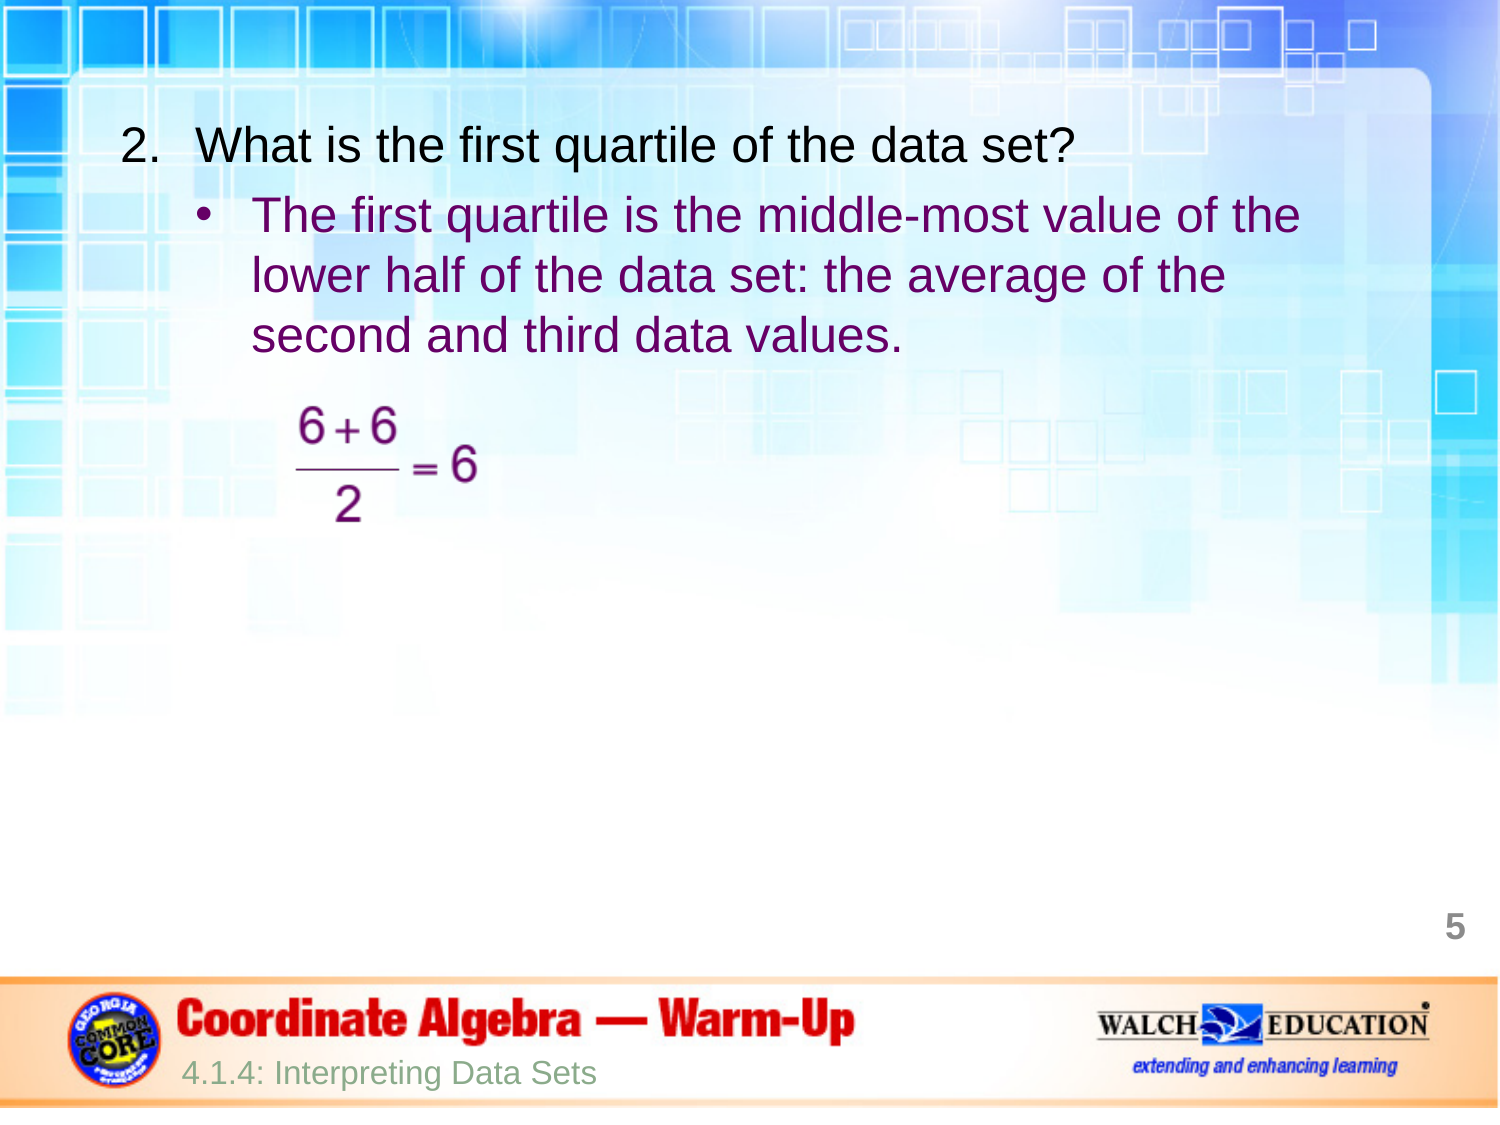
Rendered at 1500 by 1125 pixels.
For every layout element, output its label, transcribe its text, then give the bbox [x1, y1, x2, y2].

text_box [293, 392, 480, 525]
slide_number 5 [1361, 901, 1481, 949]
picture [0, 0, 1500, 1108]
subtitle What is the first quartile of the data set? The first quartile is the middle-most value of the lower half of the data set: the average of the second and third data values. [105, 105, 1394, 925]
footer 4.1.4: Interpreting Data Sets [166, 1048, 1065, 1094]
